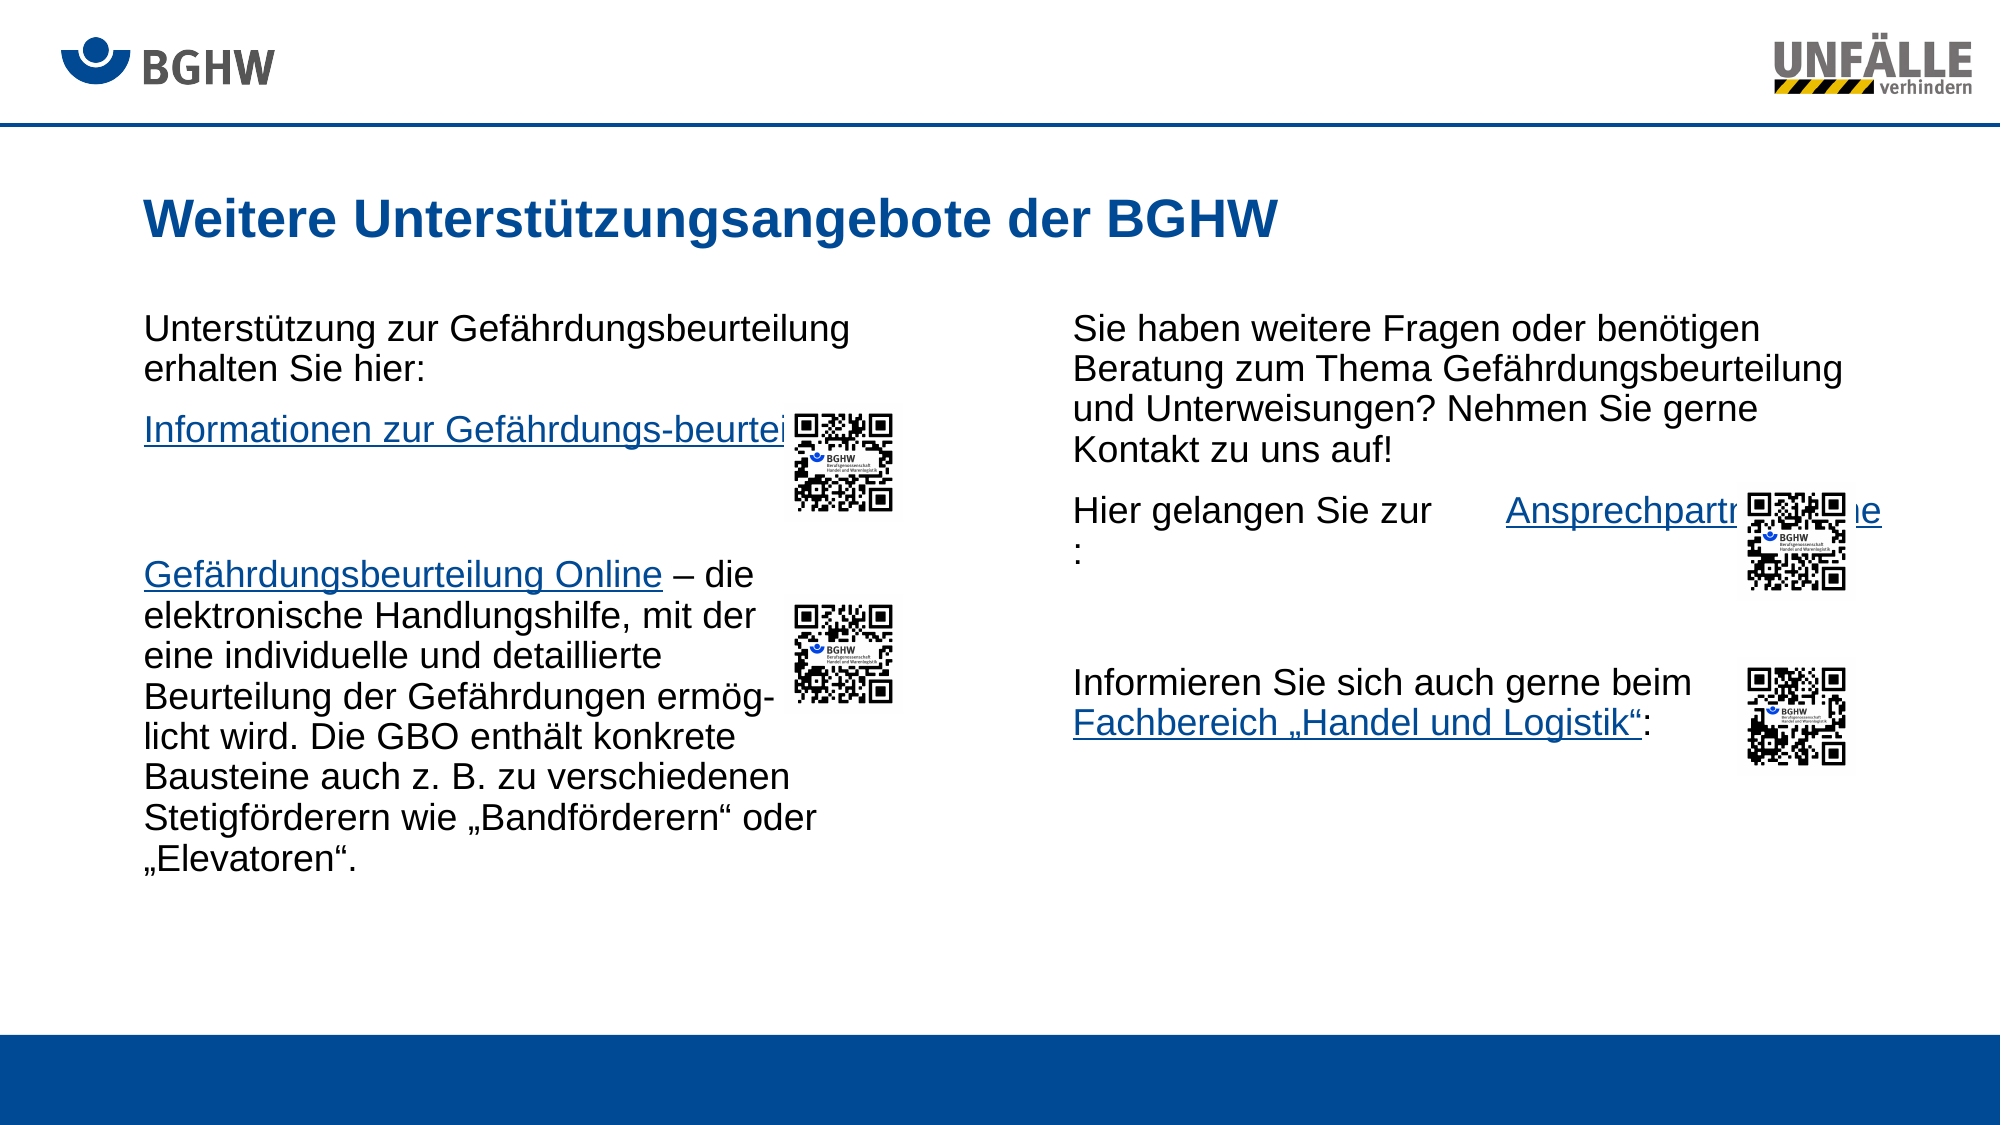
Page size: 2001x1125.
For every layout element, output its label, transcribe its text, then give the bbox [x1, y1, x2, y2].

picture [1736, 482, 1856, 601]
text_box Informieren Sie sich auch gerne beim Fachbereich „Handel und Logistik“: [1072, 662, 1720, 751]
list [784, 403, 903, 522]
picture [61, 37, 275, 85]
title Weitere Unterstützungsangebote der BGHW [143, 190, 1856, 277]
picture [1736, 657, 1856, 776]
text_box Sie haben weitere Fragen oder benötigen Beratung zum Thema Gefährdungsbeurteilung und Unterweisungen? Nehmen Sie gerne Kontakt zu uns auf! Hier gelangen Sie zur Ansprechpartnersuche: [1072, 308, 1900, 540]
picture [784, 594, 903, 714]
picture [1766, 11, 1984, 107]
list Unterstützung zur Gefährdungsbeurteilung erhalten Sie hier: Informationen zur Gefährdungs- beurteilung Gefährdungsbeurteilung Online – die elektronische Handlungshilfe, mit der eine individuelle und detaillierte Beurteilung der Gefährdungen ermög- licht wird. Die GBO enthält konkrete Bausteine auch z. B. zu verschiedenen Stetigförderern wie „Bandförderern“ oder „Elevatoren“. [143, 308, 971, 977]
